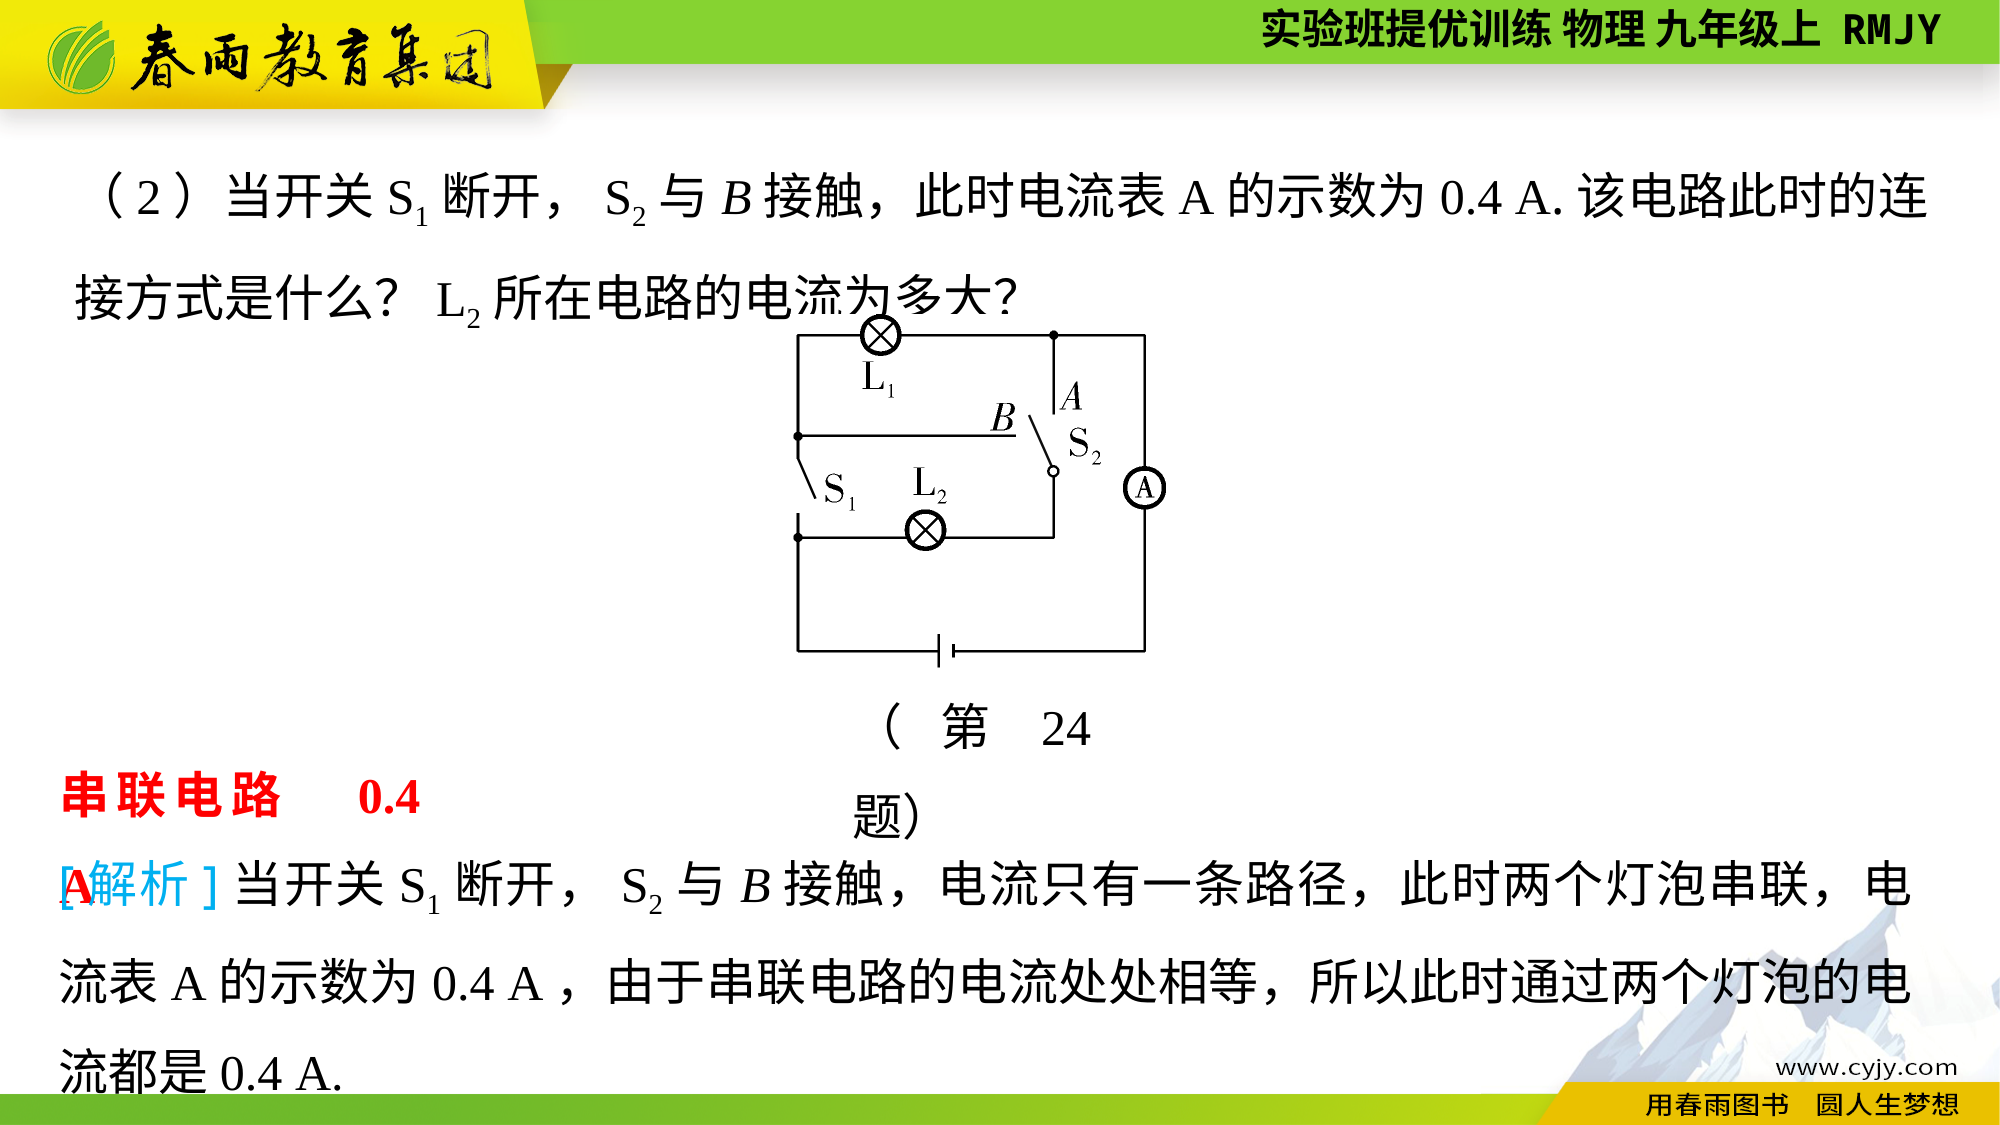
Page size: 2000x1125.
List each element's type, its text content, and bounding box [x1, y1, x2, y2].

text_box [解析]当开关S1断开，S2与B接触，电流只有一条路径，此时两个灯泡串联，电流表A的示数为0.4 A，由于串联电路的电流处处相等，所以此时通过两个灯泡的电流都是0.4 A. [43, 810, 1928, 1108]
list （2）当开关S1断开，S2与B接触，此时电流表A的示数为0.4 A.该电路此时的连接方式是什么？L2所在电路的电流为多大？ [59, 122, 1944, 308]
text_box 串联电路 0.4 A [44, 725, 436, 810]
text_box （第24题） [837, 677, 1118, 763]
picture [0, 0, 2000, 1125]
